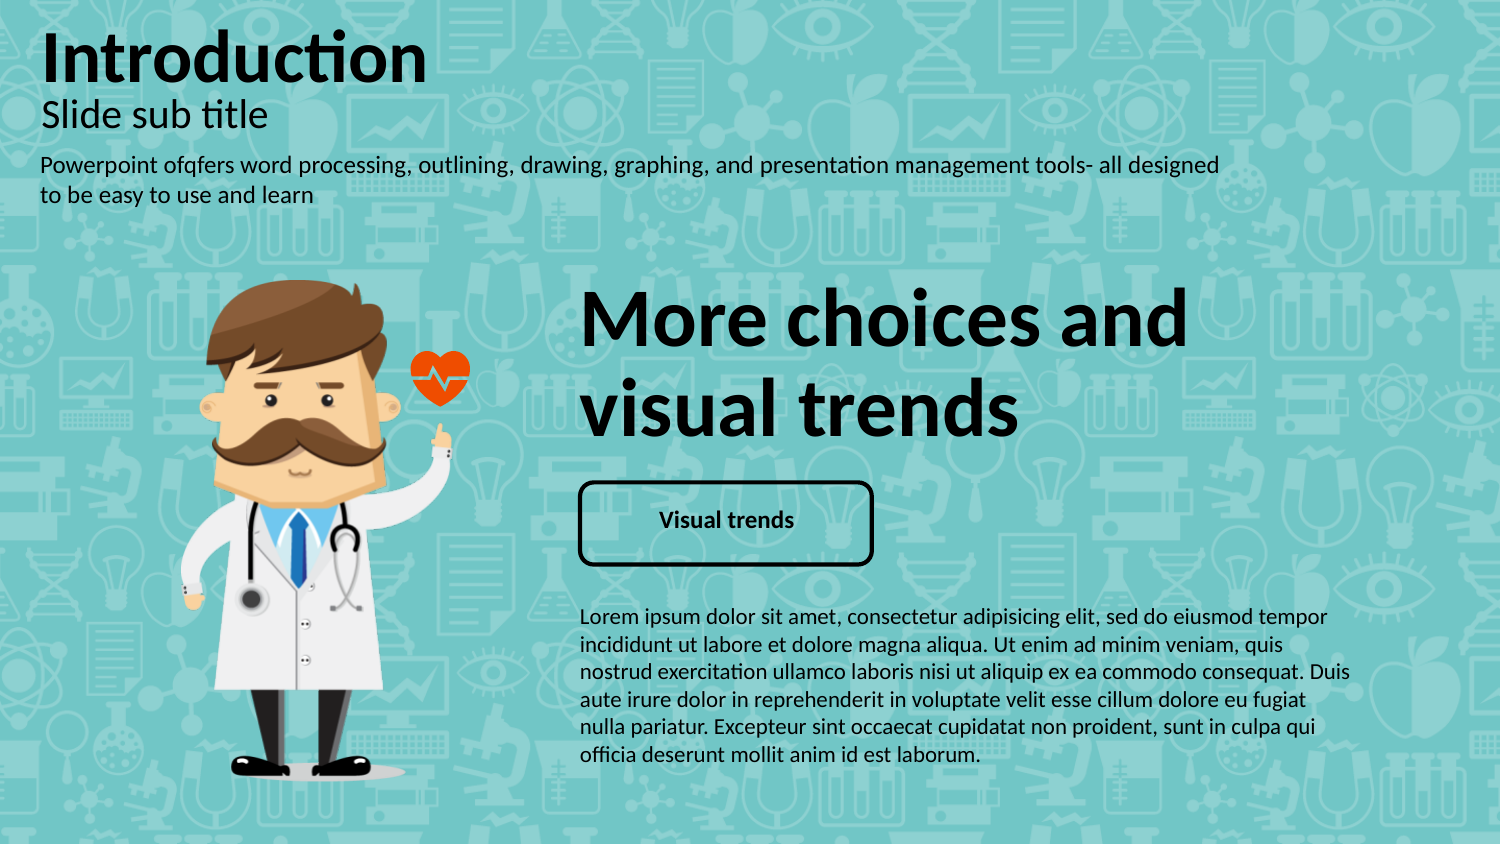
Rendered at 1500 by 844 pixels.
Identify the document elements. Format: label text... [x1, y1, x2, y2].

text_box More choices and visual trends [580, 274, 1421, 455]
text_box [180, 280, 471, 788]
list Slide sub title [41, 113, 1365, 152]
text_box Powerpoint ofqfers word processing, outlining, drawing, graphing, and presentation management tools- all designed to be easy to use and learn [40, 148, 1247, 209]
list Introduction [41, 25, 1365, 113]
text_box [579, 482, 873, 565]
picture [0, 0, 1500, 844]
text_box Lorem ipsum dolor sit amet, consectetur adipisicing elit, sed do eiusmod tempor incididunt ut labore et dolore magna aliqua. Ut enim ad minim veniam, quis nostrud exercitation ullamco laboris nisi ut aliquip ex ea commodo consequat. Duis aute irure dolor in reprehenderit in voluptate velit esse cillum dolore eu fugiat nulla pariatur. Excepteur sint occaecat cupidatat non proident, sunt in culpa qui officia deserunt mollit anim id est laborum. [580, 601, 1358, 767]
